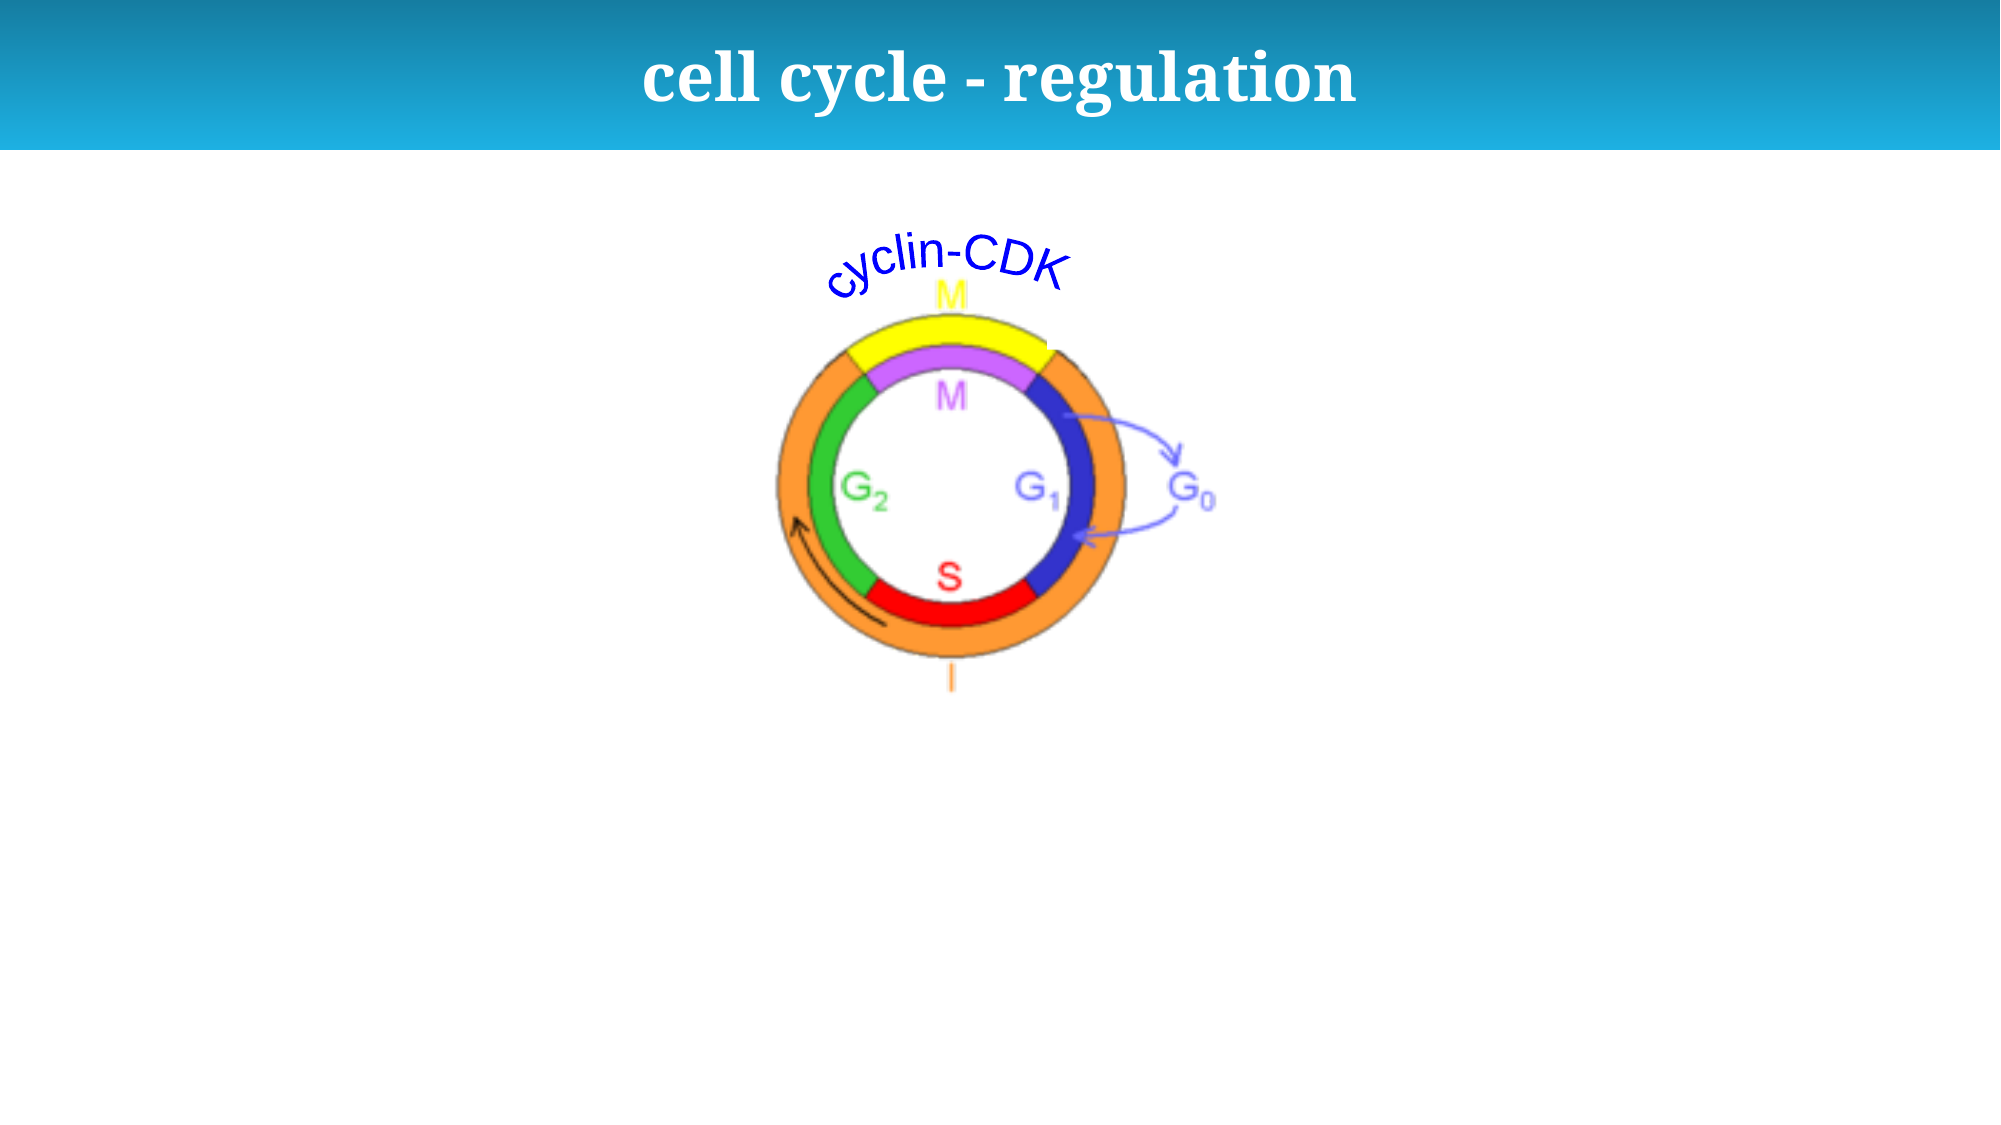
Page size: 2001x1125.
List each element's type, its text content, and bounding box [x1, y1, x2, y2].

text_box [1047, 255, 1225, 267]
text_box cell cycle - regulation [0, 0, 2000, 150]
picture [768, 267, 1225, 704]
